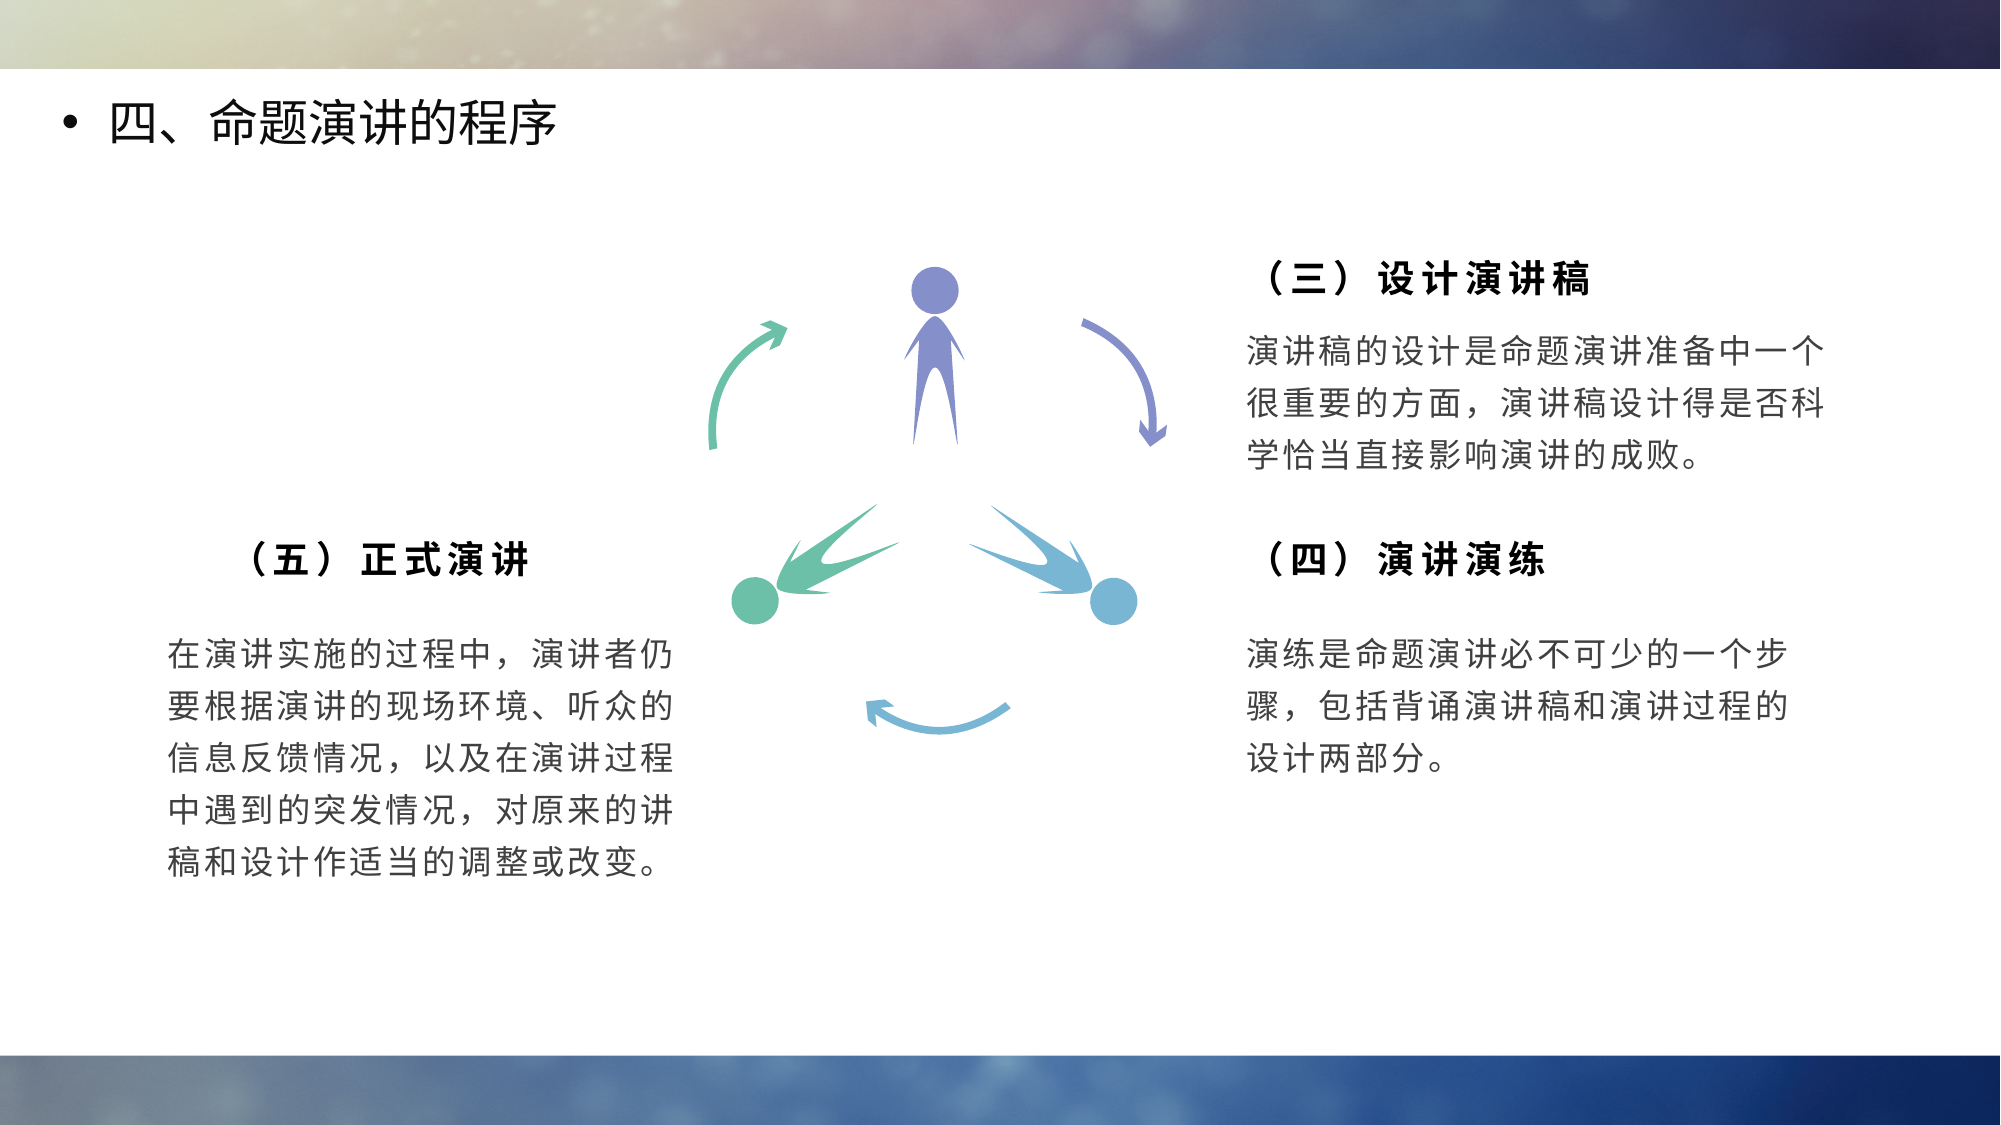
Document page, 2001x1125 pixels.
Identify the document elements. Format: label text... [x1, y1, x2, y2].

text_box 四、命题演讲的程序 [46, 84, 794, 160]
text_box [904, 316, 965, 445]
text_box [1081, 318, 1157, 435]
text_box [866, 699, 895, 728]
text_box [911, 266, 959, 315]
picture [0, 0, 2000, 69]
text_box （五）正式演讲 [214, 516, 648, 592]
text_box [759, 320, 788, 351]
text_box （四）演讲演练 [1231, 516, 1665, 592]
text_box [969, 505, 1093, 594]
text_box 演讲稿的设计是命题演讲准备中一个很重要的方面，演讲稿设计得是否科学恰当直接影响演讲的成败。 [1231, 310, 1854, 494]
text_box [776, 504, 900, 595]
text_box [708, 330, 776, 451]
text_box 在演讲实施的过程中，演讲者仍要根据演讲的现场环境、听众的信息反馈情况，以及在演讲过程中遇到的突发情况，对原来的讲稿和设计作适当的调整或改变。 [153, 614, 710, 952]
text_box [1139, 419, 1168, 447]
text_box [1090, 577, 1138, 625]
text_box 演练是命题演讲必不可少的一个步骤，包括背诵演讲稿和演讲过程的设计两部分。 [1231, 614, 1832, 805]
picture [0, 1056, 2000, 1125]
text_box [875, 702, 1011, 735]
text_box [731, 577, 779, 625]
text_box （三）设计演讲稿 [1231, 235, 1665, 310]
